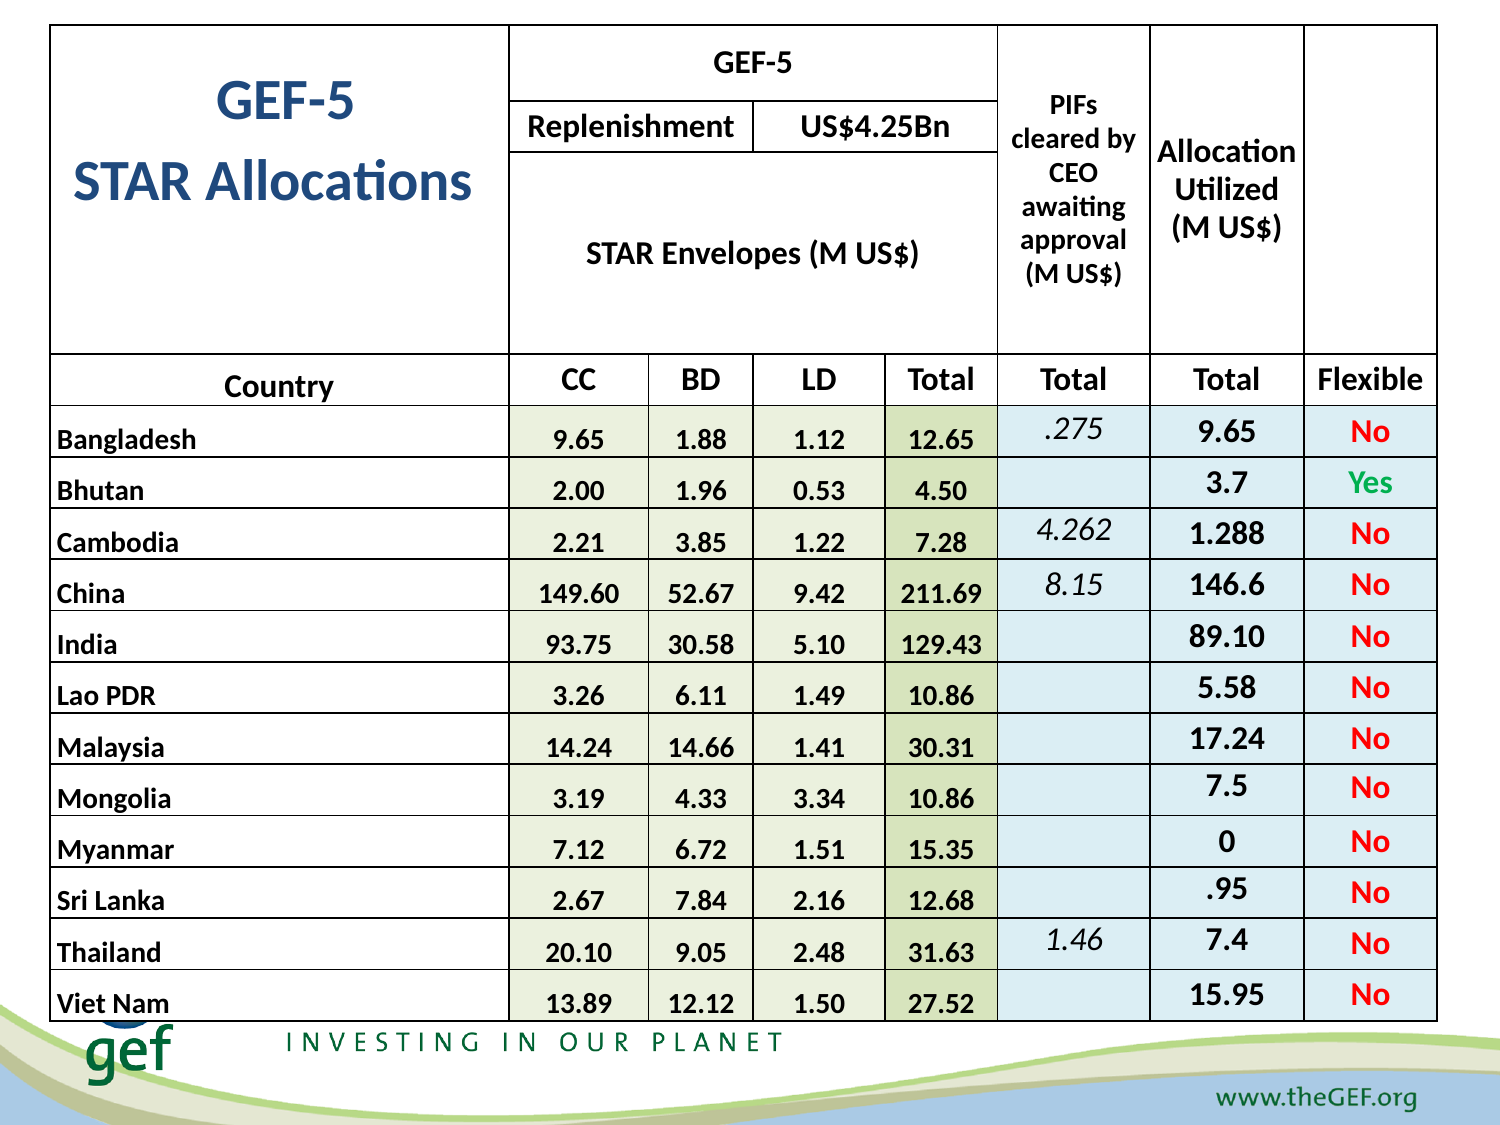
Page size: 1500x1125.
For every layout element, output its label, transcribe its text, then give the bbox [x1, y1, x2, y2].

table_cell .95 [1151, 868, 1303, 917]
table_cell 9.05 [649, 919, 752, 969]
table_cell 30.58 [649, 611, 752, 661]
title GEF-5 STAR Allocations [0, 74, 575, 188]
table_cell 0 [1151, 816, 1303, 866]
table_cell 17.24 [1151, 714, 1303, 763]
table_cell 211.69 [886, 560, 997, 610]
table_cell [998, 611, 1149, 661]
table_cell No [1305, 663, 1436, 712]
table_cell 89.10 [1151, 611, 1303, 661]
table_cell 1.96 [649, 458, 752, 507]
table_cell 3.26 [510, 663, 648, 712]
table_cell Replenishment [575, 102, 752, 151]
table_cell 4.262 [998, 509, 1149, 558]
table_cell 27.52 [886, 970, 997, 1020]
table_header [51, 26, 508, 74]
table_cell 2.21 [510, 509, 648, 558]
table_cell Cambodia [51, 509, 508, 558]
table_cell Lao PDR [51, 663, 508, 712]
table_cell No [1305, 406, 1436, 456]
table_cell Flexible [1305, 355, 1436, 405]
table_cell 7.84 [649, 868, 752, 917]
table_cell 12.68 [886, 868, 997, 917]
table_cell Total [886, 355, 997, 405]
table_cell No [1305, 970, 1436, 1020]
table_cell China [51, 560, 508, 610]
table_cell 1.22 [754, 509, 884, 558]
table_cell 3.19 [510, 765, 648, 815]
table_cell .275 [998, 406, 1149, 456]
table_header GEF-5 [510, 26, 997, 100]
table_cell 8.15 [998, 560, 1149, 610]
table_cell CC [510, 355, 648, 405]
table_cell 1.51 [754, 816, 884, 866]
table_cell 20.10 [510, 919, 648, 969]
table_cell 3.34 [754, 765, 884, 815]
table_cell 15.95 [1151, 970, 1303, 1020]
table_cell 149.60 [510, 560, 648, 610]
table_cell 10.86 [886, 765, 997, 815]
table_cell Viet Nam [51, 970, 508, 1020]
table_cell 6.72 [649, 816, 752, 866]
table_cell 2.67 [510, 868, 648, 917]
table_cell No [1305, 919, 1436, 969]
table_cell Bangladesh [51, 406, 508, 456]
table_header PIFs cleared by CEO awaiting approval (M US$) [998, 26, 1149, 353]
table_cell Thailand [51, 919, 508, 969]
table_cell Yes [1305, 458, 1436, 507]
table_header [1305, 26, 1436, 353]
table_cell 14.24 [510, 714, 648, 763]
table_cell 2.48 [754, 919, 884, 969]
table_cell 5.58 [1151, 663, 1303, 712]
picture [0, 920, 1500, 1125]
table_cell 52.67 [649, 560, 752, 610]
table_cell 15.35 [886, 816, 997, 866]
table_cell 7.12 [510, 816, 648, 866]
table_cell 3.7 [1151, 458, 1303, 507]
table_cell 10.86 [886, 663, 997, 712]
table_cell 1.50 [754, 970, 884, 1020]
table_cell 31.63 [886, 919, 997, 969]
table_cell Mongolia [51, 765, 508, 815]
table_cell [998, 868, 1149, 917]
table_cell 13.89 [510, 970, 648, 1020]
table_cell 4.50 [886, 458, 997, 507]
table_cell India [51, 611, 508, 661]
table_cell US$4.25Bn [754, 102, 997, 151]
table_cell 12.12 [649, 970, 752, 1020]
table_header [51, 188, 508, 353]
table_cell Sri Lanka [51, 868, 508, 917]
table_cell [998, 816, 1149, 866]
table_cell 93.75 [510, 611, 648, 661]
table_cell [998, 714, 1149, 763]
table_cell No [1305, 714, 1436, 763]
table_cell 12.65 [886, 406, 997, 456]
table_cell 14.66 [649, 714, 752, 763]
table_cell 146.6 [1151, 560, 1303, 610]
table_cell 1.49 [754, 663, 884, 712]
table_cell 5.10 [754, 611, 884, 661]
table_cell 6.11 [649, 663, 752, 712]
table_cell STAR Envelopes (M US$) [510, 153, 997, 353]
table_cell 1.41 [754, 714, 884, 763]
table_cell BD [649, 355, 752, 405]
table_cell 2.00 [510, 458, 648, 507]
table_cell 3.85 [649, 509, 752, 558]
table_cell [998, 663, 1149, 712]
table_cell [998, 458, 1149, 507]
table_cell Total [998, 355, 1149, 405]
table_cell 0.53 [754, 458, 884, 507]
table_cell Malaysia [51, 714, 508, 763]
table_cell 9.65 [1151, 406, 1303, 456]
table_cell 1.288 [1151, 509, 1303, 558]
table_cell No [1305, 509, 1436, 558]
table_cell 30.31 [886, 714, 997, 763]
table_cell 4.33 [649, 765, 752, 815]
table_cell 7.4 [1151, 919, 1303, 969]
table_cell No [1305, 868, 1436, 917]
table_cell Myanmar [51, 816, 508, 866]
table_cell No [1305, 816, 1436, 866]
table_cell 9.65 [510, 406, 648, 456]
table_cell 7.5 [1151, 765, 1303, 815]
table_cell 129.43 [886, 611, 997, 661]
table_cell [998, 970, 1149, 1020]
table_cell 1.12 [754, 406, 884, 456]
table_header Allocation Utilized (M US$) [1151, 26, 1303, 353]
table_cell 1.88 [649, 406, 752, 456]
table_cell Bhutan [51, 458, 508, 507]
table_cell 2.16 [754, 868, 884, 917]
table_cell 1.46 [998, 919, 1149, 969]
table_cell [998, 765, 1149, 815]
table_cell Country [51, 355, 508, 405]
table_cell LD [754, 355, 884, 405]
table_cell No [1305, 765, 1436, 815]
table_cell Total [1151, 355, 1303, 405]
table_cell No [1305, 611, 1436, 661]
table_cell 9.42 [754, 560, 884, 610]
table_cell 7.28 [886, 509, 997, 558]
table_cell No [1305, 560, 1436, 610]
